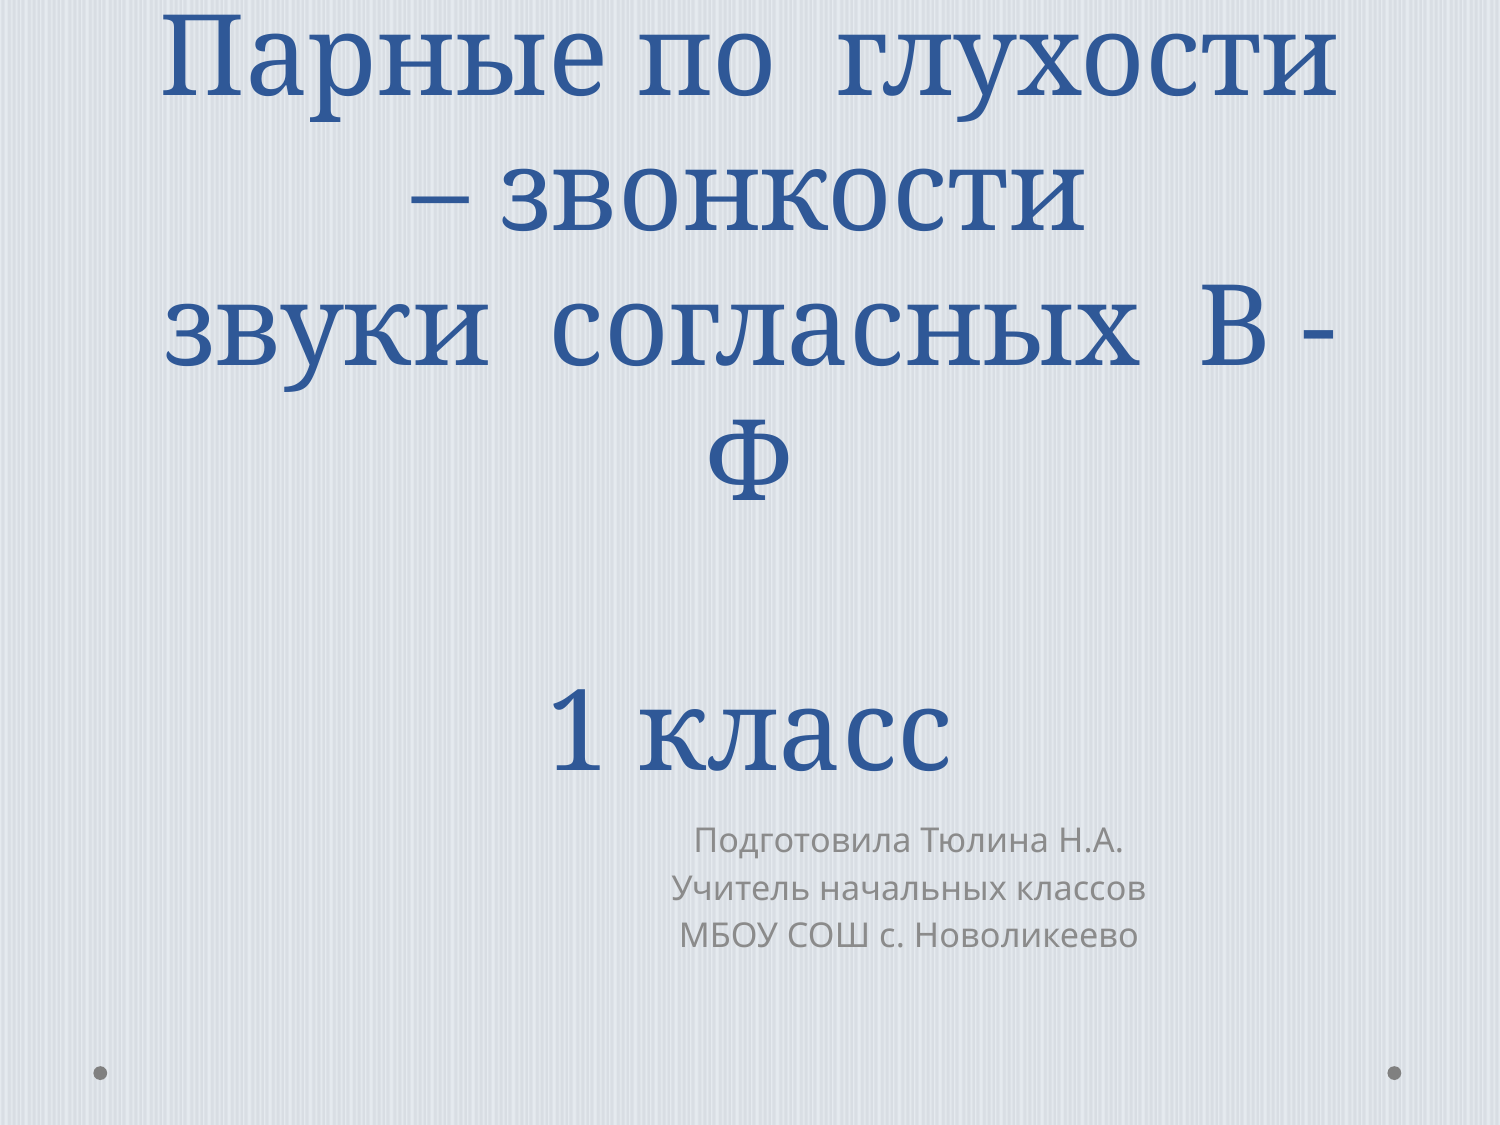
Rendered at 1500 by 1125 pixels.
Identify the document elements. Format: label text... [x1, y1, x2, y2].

subtitle Подготовила Тюлина Н.А. Учитель начальных классов МБОУ СОШ с. Новоликеево [383, 810, 1434, 1011]
title Парные по глухости – звонкости звуки согласных В - Ф 1 класс [112, 99, 1388, 800]
